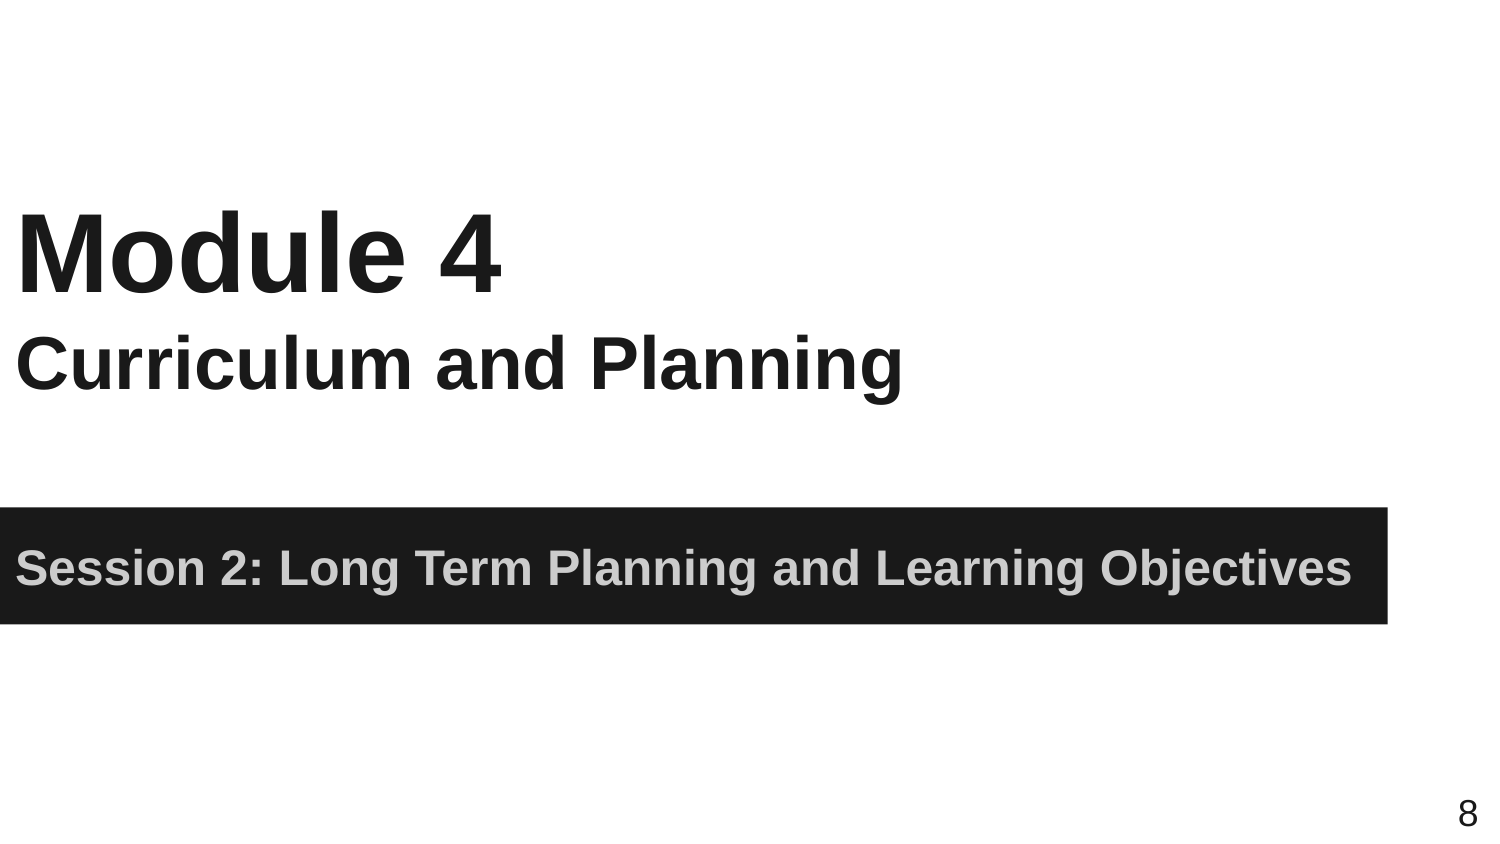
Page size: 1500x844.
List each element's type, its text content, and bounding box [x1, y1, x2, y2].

slide_number 8 [1403, 779, 1494, 844]
title Module 4 Curriculum and Planning [0, 143, 1500, 420]
subtitle Session 2: Long Term Planning and Learning Objectives [0, 507, 1388, 625]
